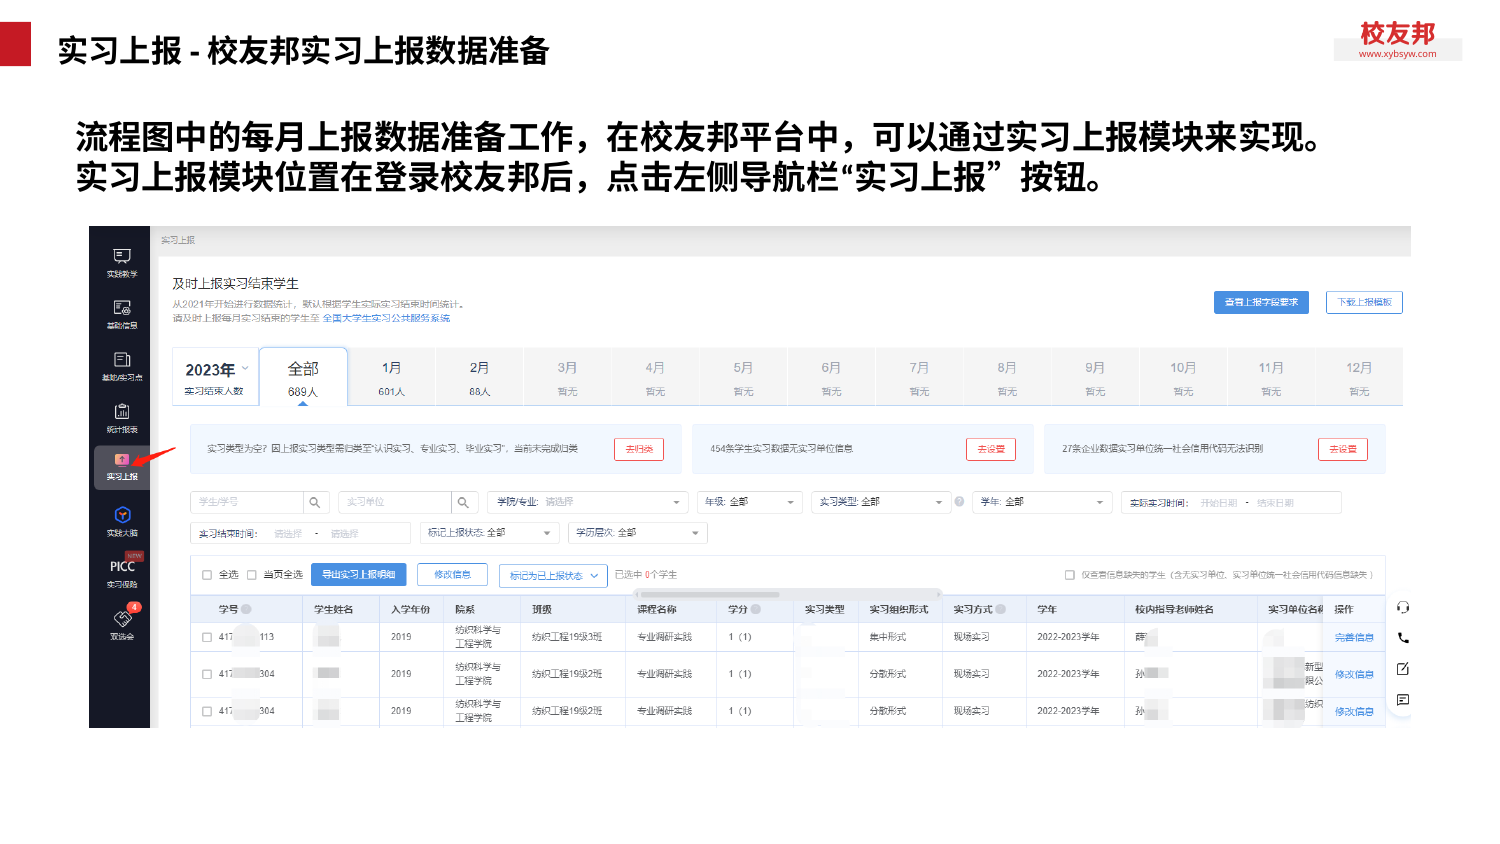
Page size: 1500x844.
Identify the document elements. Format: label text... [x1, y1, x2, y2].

picture [89, 226, 1411, 728]
picture [1361, 21, 1435, 45]
text_box 流程图中的每月上报数据准备工作，在校友邦平台中，可以通过实习上报模块来实现。 实习上报模块位置在登录校友邦后，点击左侧导航栏“实习上报”按钮。 [60, 109, 1431, 204]
title 实习上报-校友邦实习上报数据准备 [42, 11, 939, 77]
